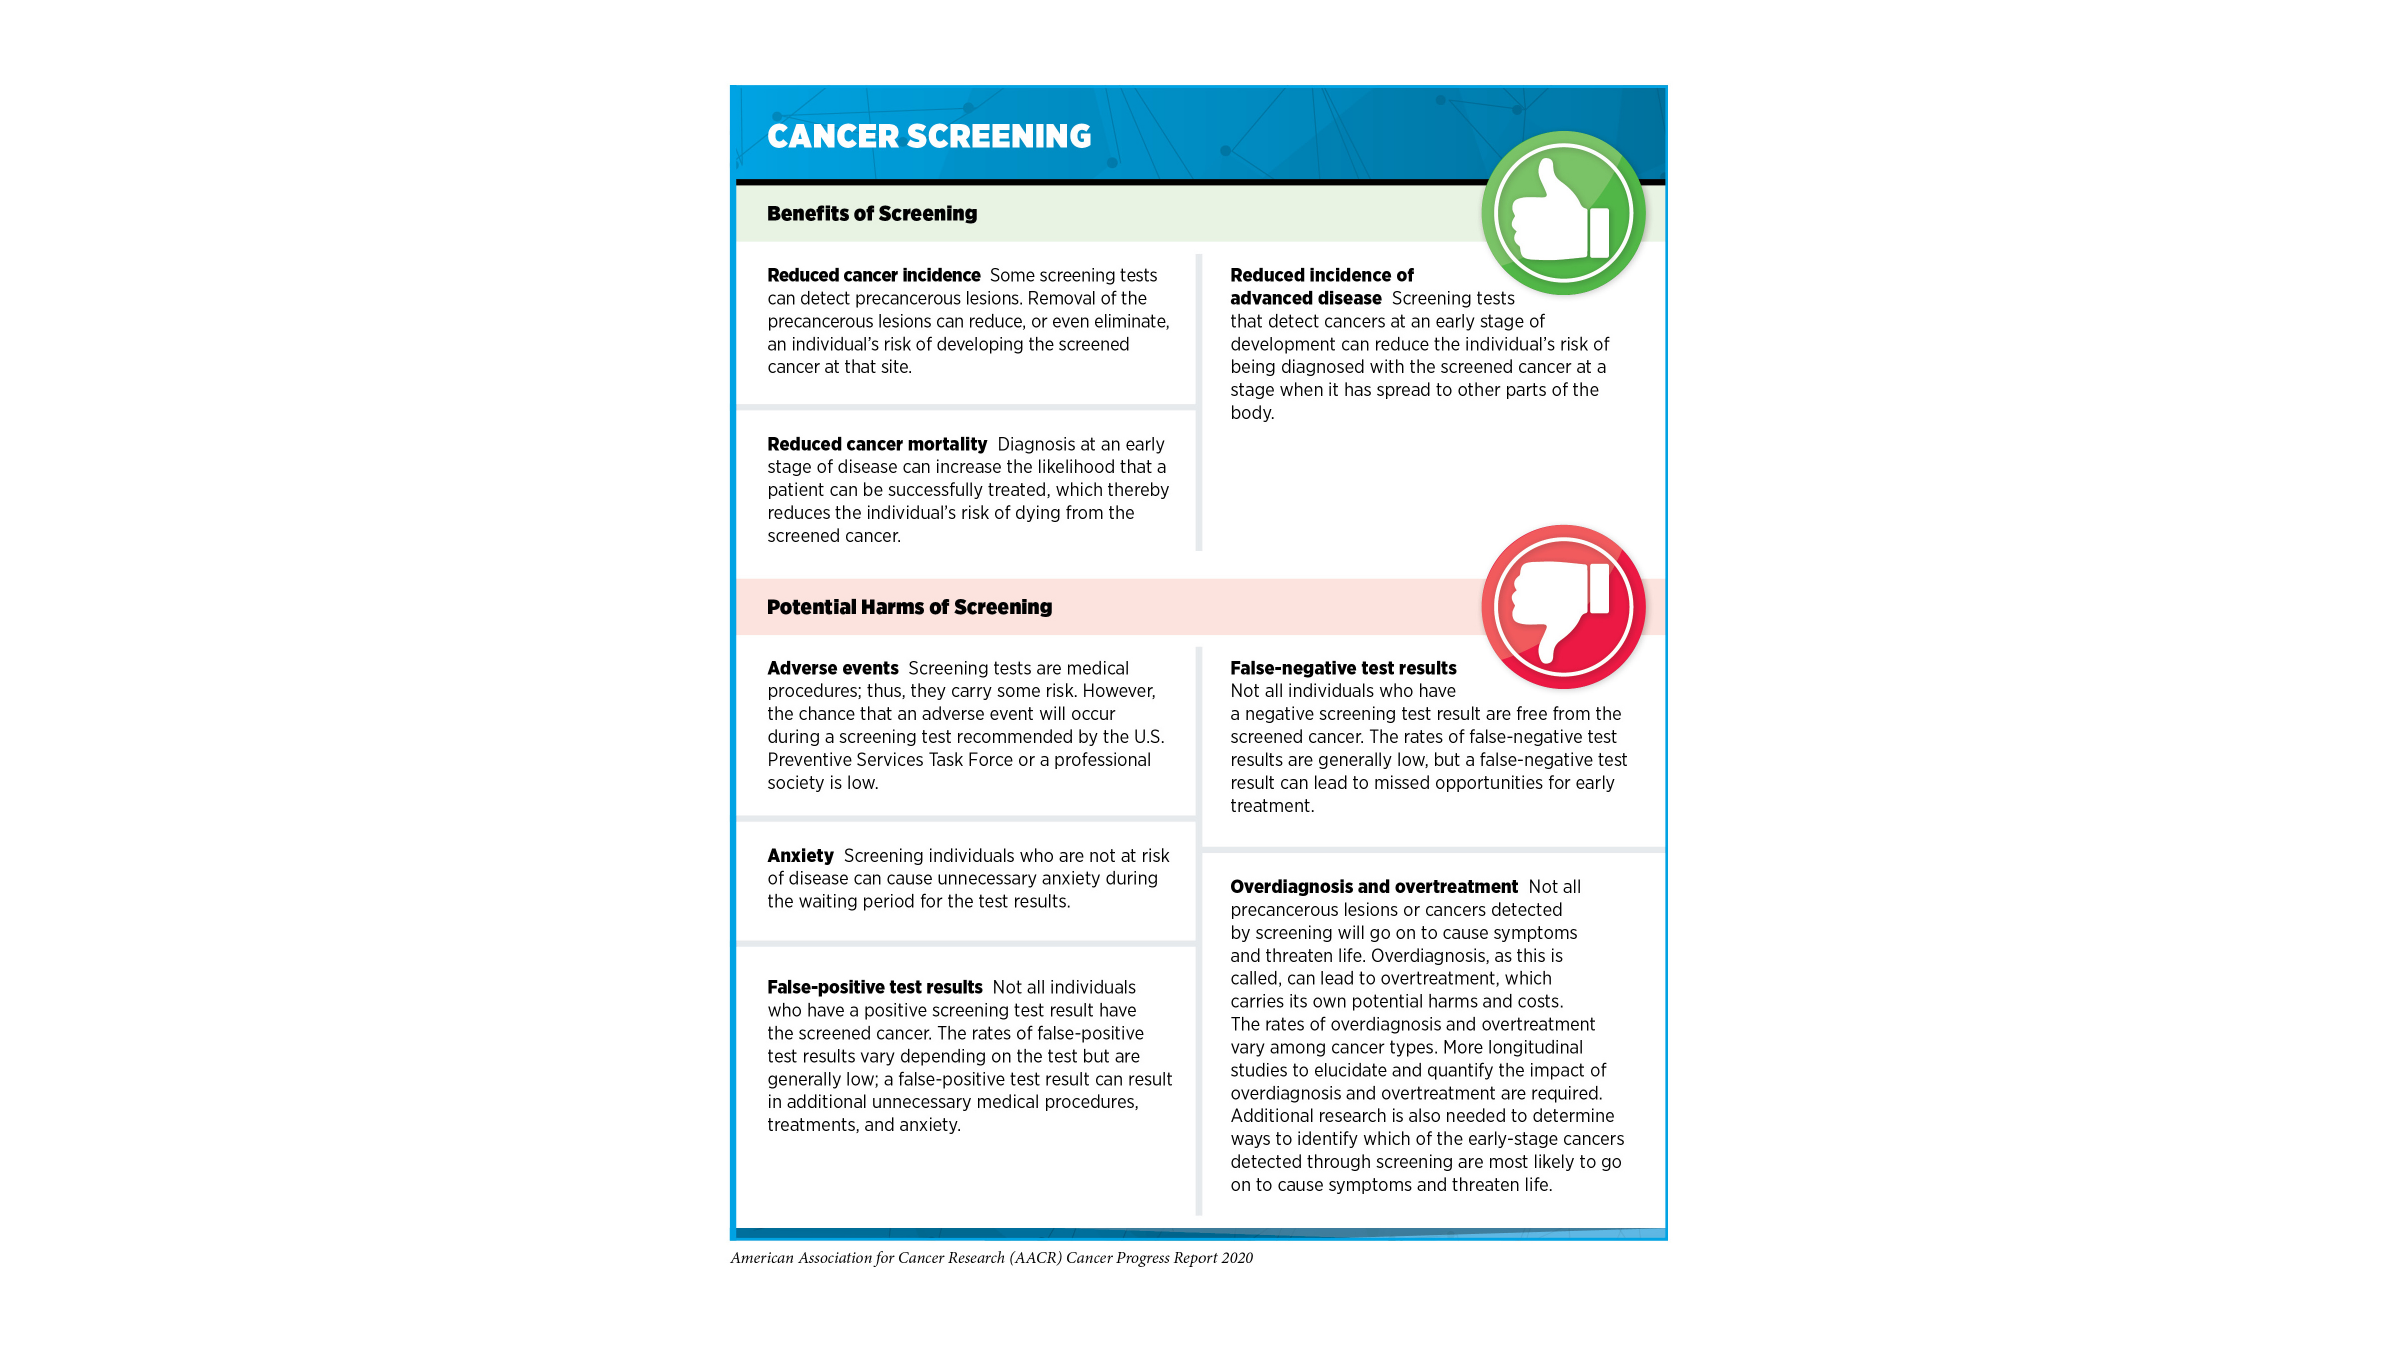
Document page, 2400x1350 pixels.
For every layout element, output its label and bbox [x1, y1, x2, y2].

picture [720, 73, 1680, 1276]
